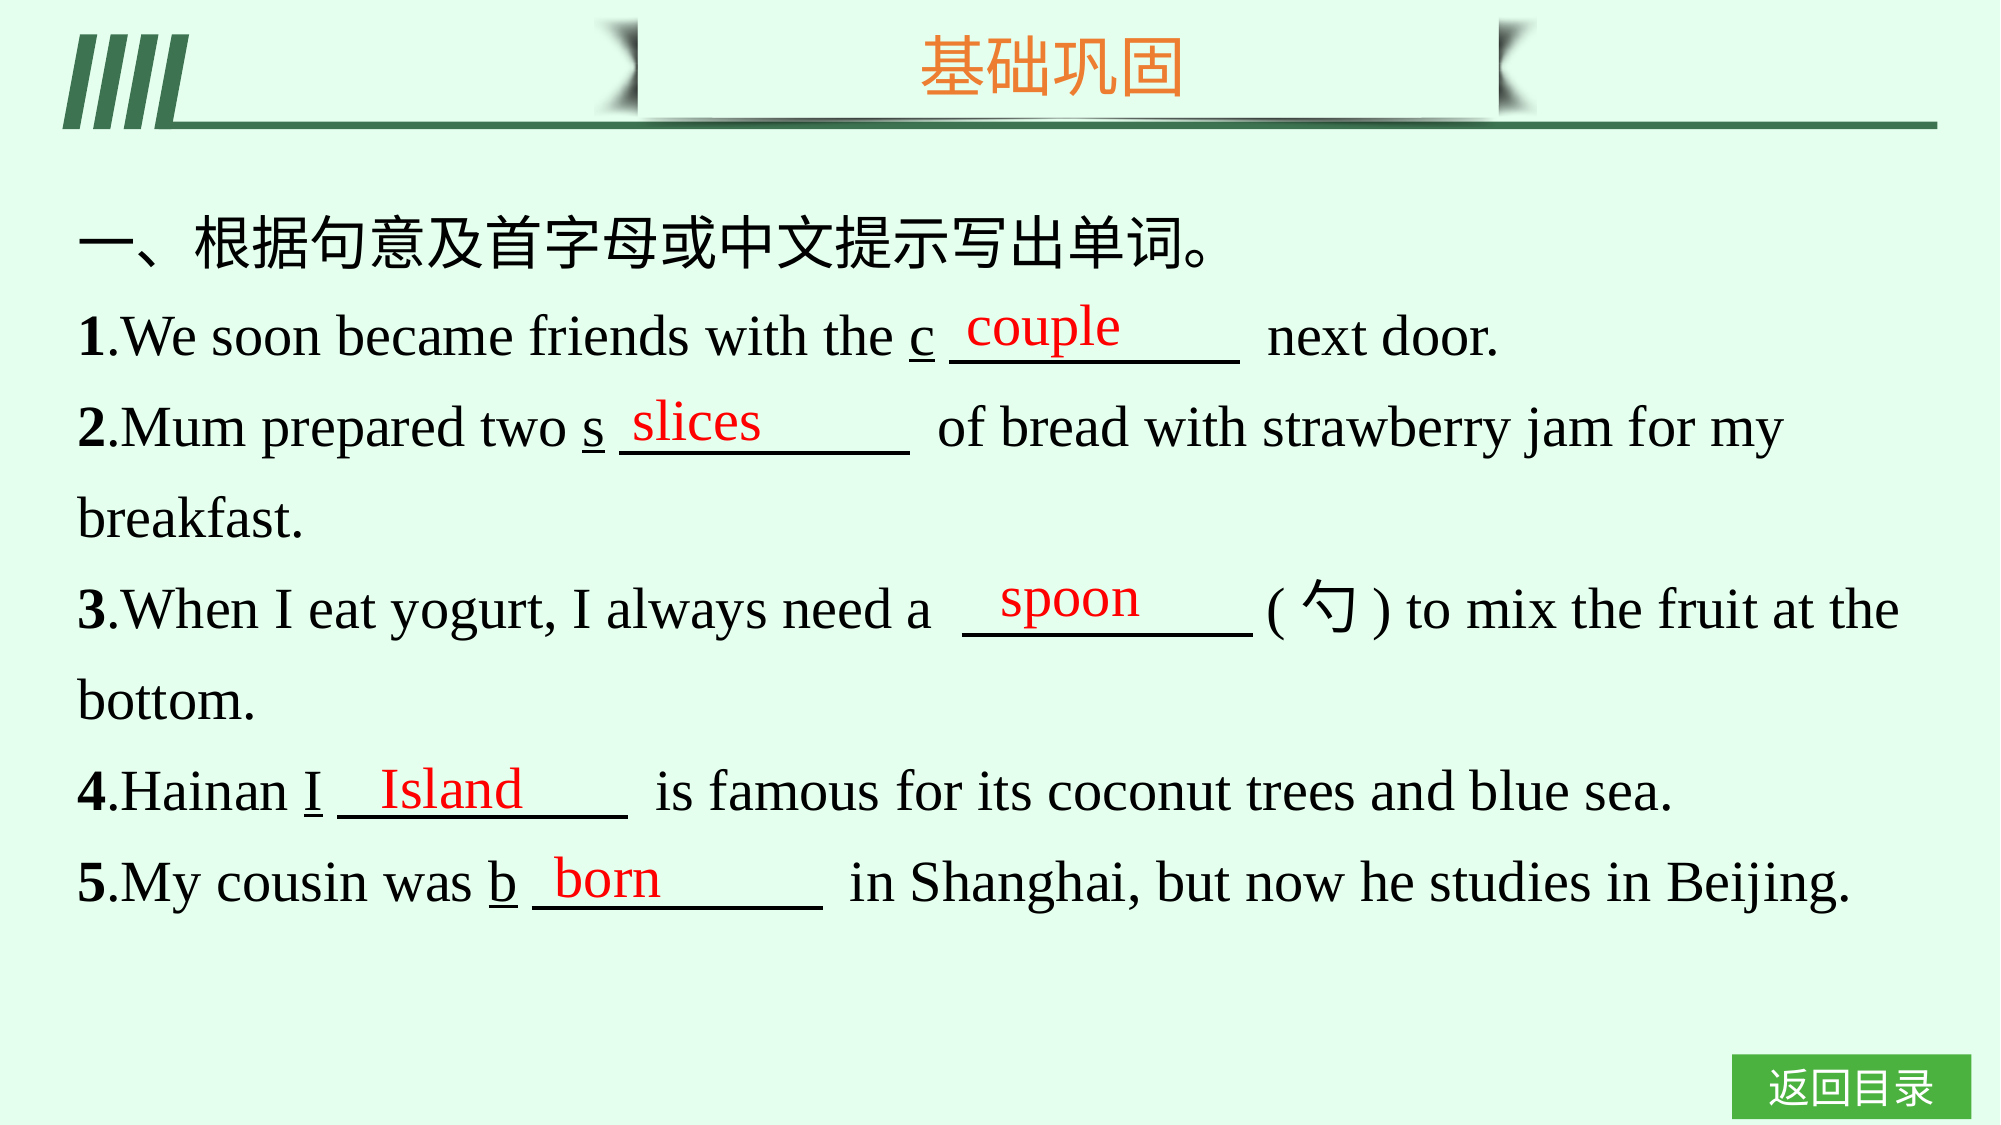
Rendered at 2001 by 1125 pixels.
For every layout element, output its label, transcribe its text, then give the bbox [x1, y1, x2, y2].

text_box slices [617, 360, 777, 459]
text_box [62, 34, 1938, 130]
text_box spoon [985, 536, 1156, 636]
text_box Island [365, 728, 539, 828]
text_box 一、根据句意及首字母或中文提示写出单词。 1.We soon became friends with the c next door. 2.Mum prepared two s of bread with strawberry jam for my breakfast. 3.When I eat yogurt, I always need a (勺) to mix the fruit at the bottom. 4.Hainan I is famous for its coconut trees and blue sea. 5.My cousin was b in Shanghai, but now he studies in Beijing. [62, 177, 1938, 921]
text_box couple [951, 265, 1209, 365]
text_box born [539, 817, 677, 917]
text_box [594, 16, 1537, 127]
